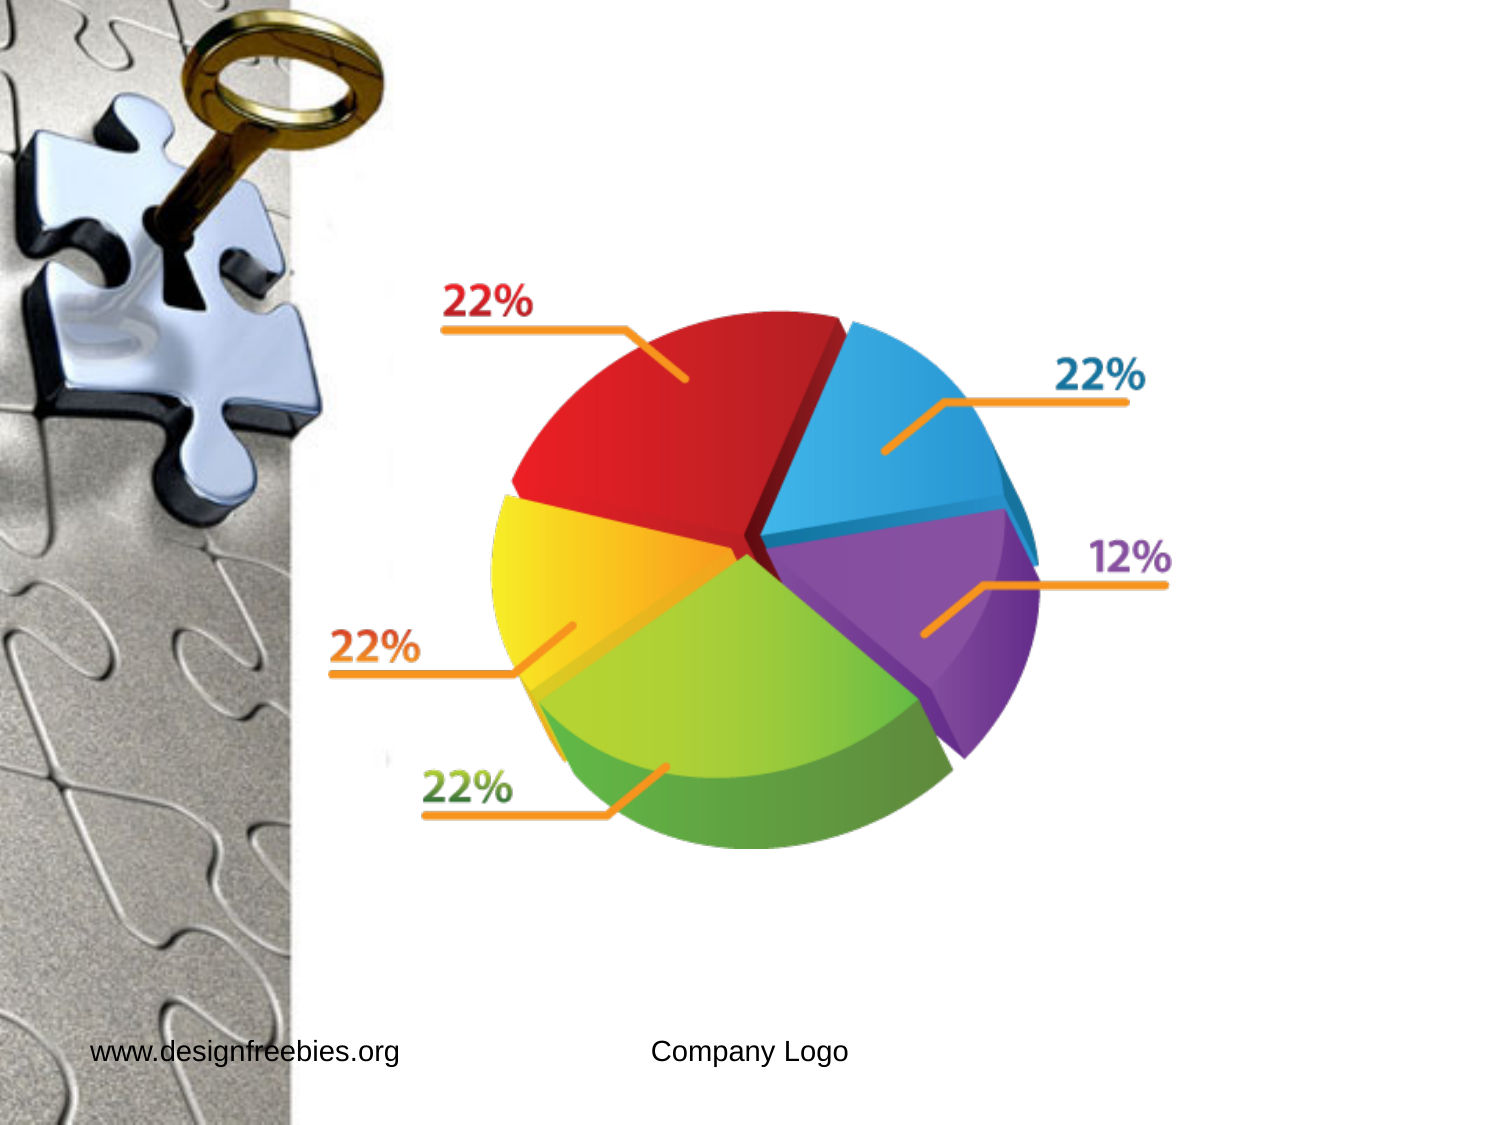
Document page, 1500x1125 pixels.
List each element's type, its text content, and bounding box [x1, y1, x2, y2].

picture [0, 0, 1500, 1125]
footer Company Logo [512, 1024, 988, 1103]
slide_number www.designfreebies.org [75, 1024, 425, 1103]
title Pie Chart [312, 45, 1447, 233]
